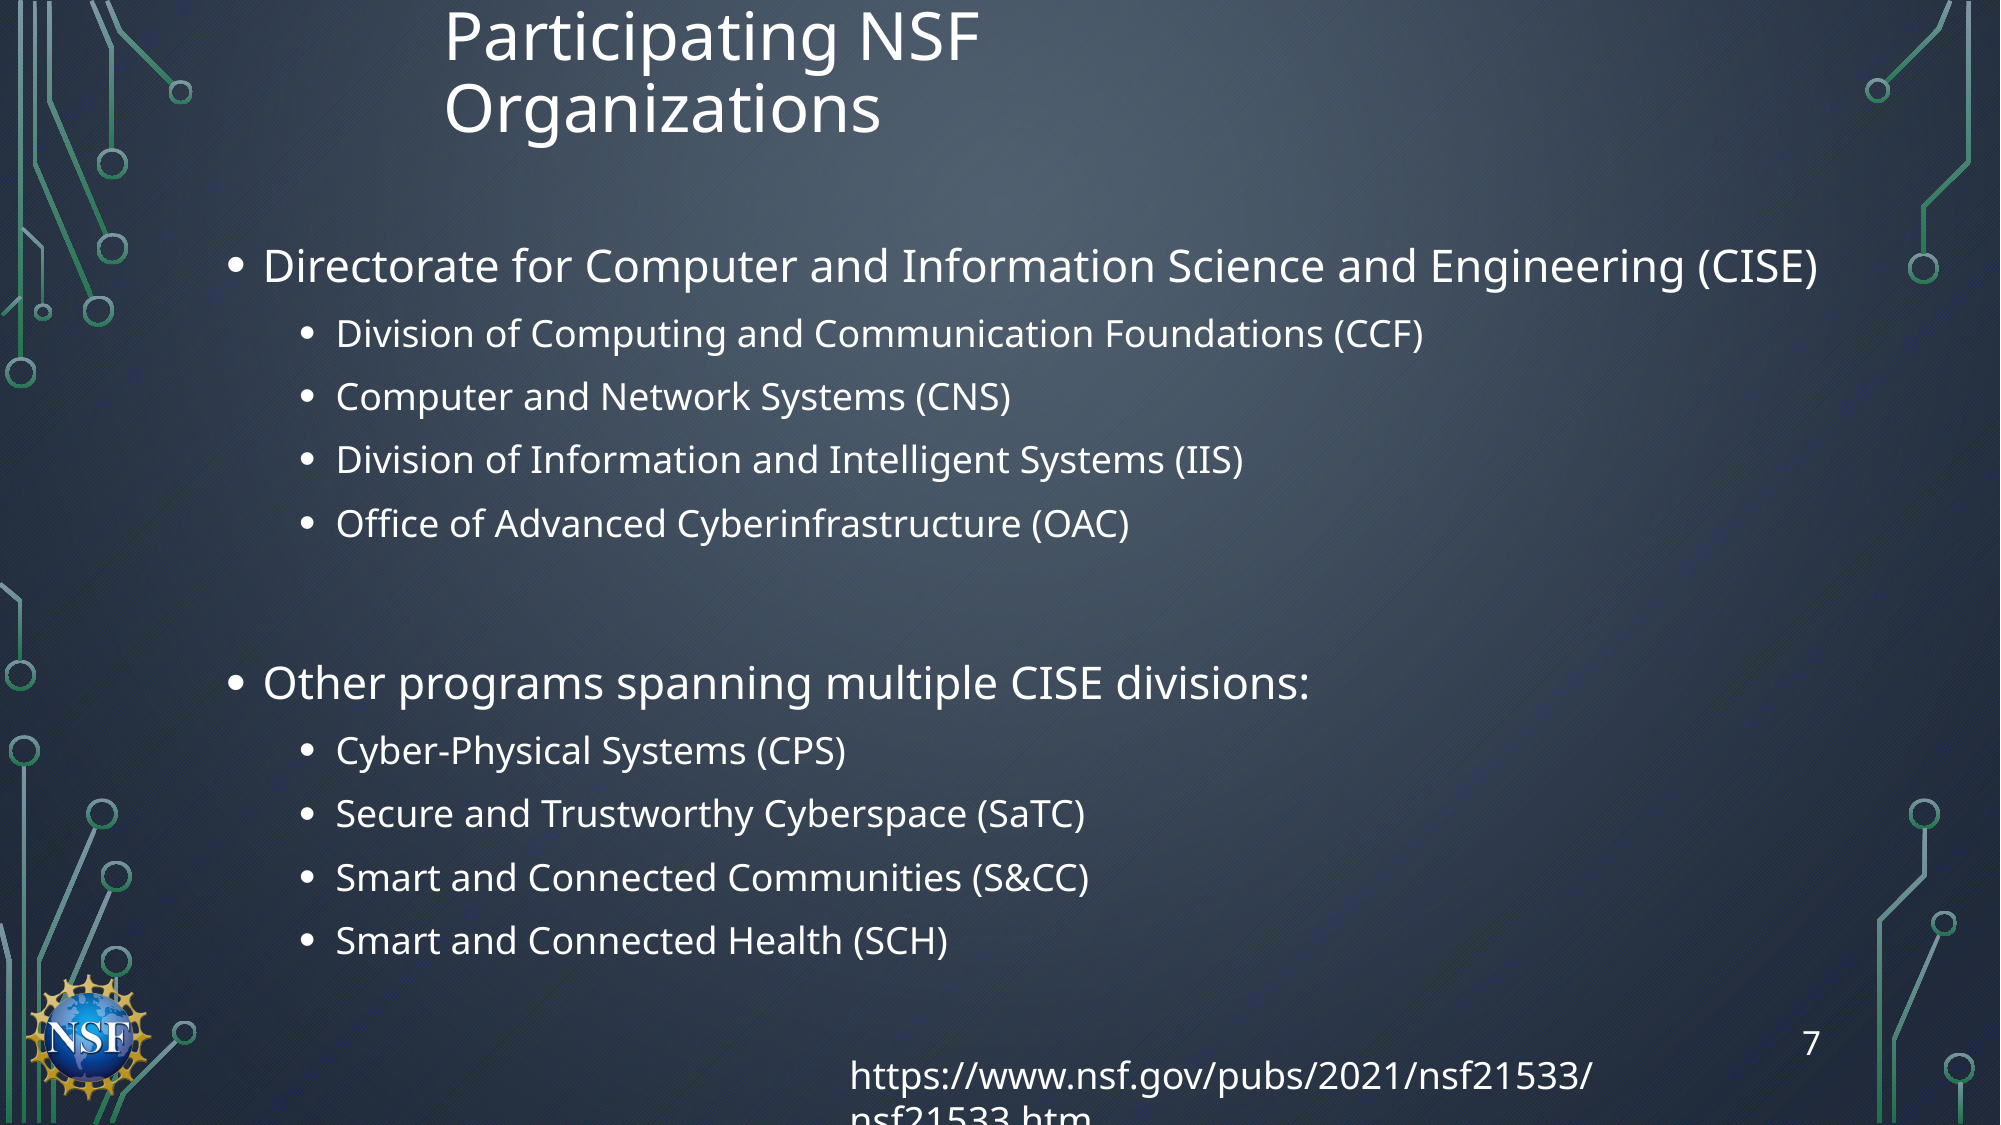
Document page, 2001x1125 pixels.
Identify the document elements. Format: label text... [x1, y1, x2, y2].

slide_number 7 [1709, 1014, 1837, 1044]
list Directorate for Computer and Information Science and Engineering (CISE) Division of Computing and Communication Foundations (CCF) Computer and Network Systems (CNS) Division of Information and Intelligent Systems (IIS) Office of Advanced Cyberinfrastructure (OAC) Other programs spanning multiple CISE divisions: Cyber-Physical Systems (CPS) Secure and Trustworthy Cyberspace (SaTC) Smart and Connected Communities (S&CC) Smart and Connected Health (SCH) [211, 219, 1837, 984]
title Participating NSF Organizations [428, 41, 1349, 189]
text_box https://www.nsf.gov/pubs/2021/nsf21533/nsf21533.htm [834, 1044, 1837, 1125]
picture [24, 972, 153, 1102]
